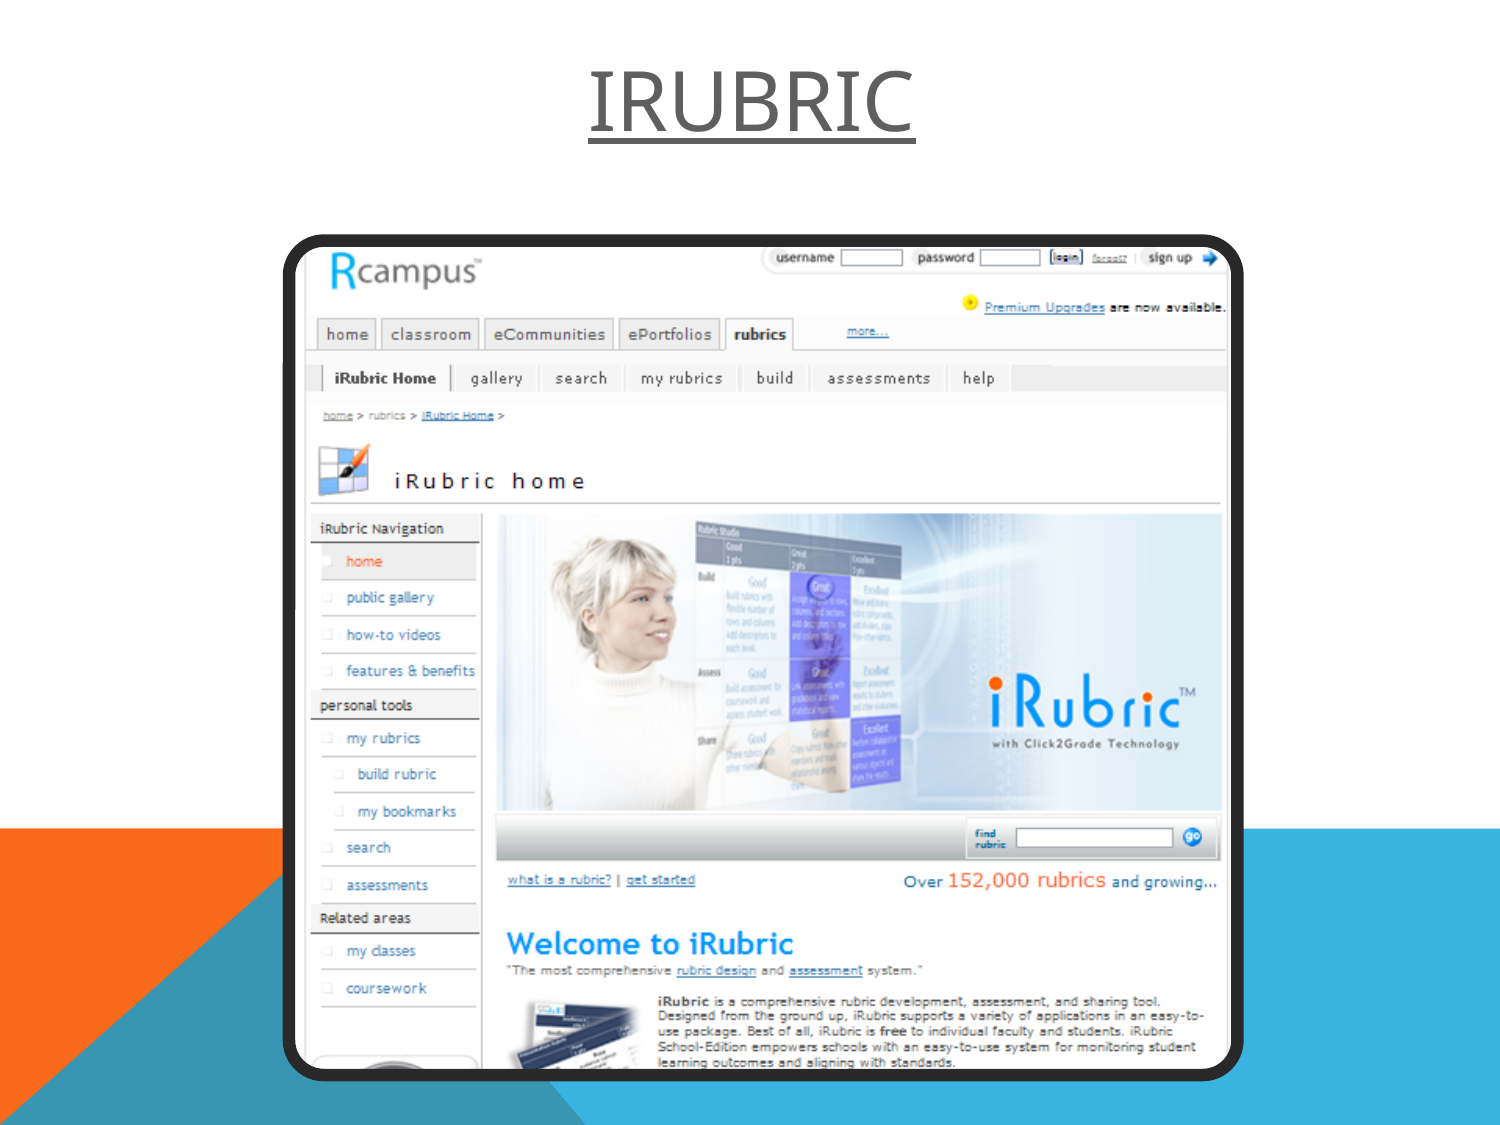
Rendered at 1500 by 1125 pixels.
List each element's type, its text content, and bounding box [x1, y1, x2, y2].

title iRubric [135, 60, 1369, 150]
picture [288, 240, 1238, 1076]
